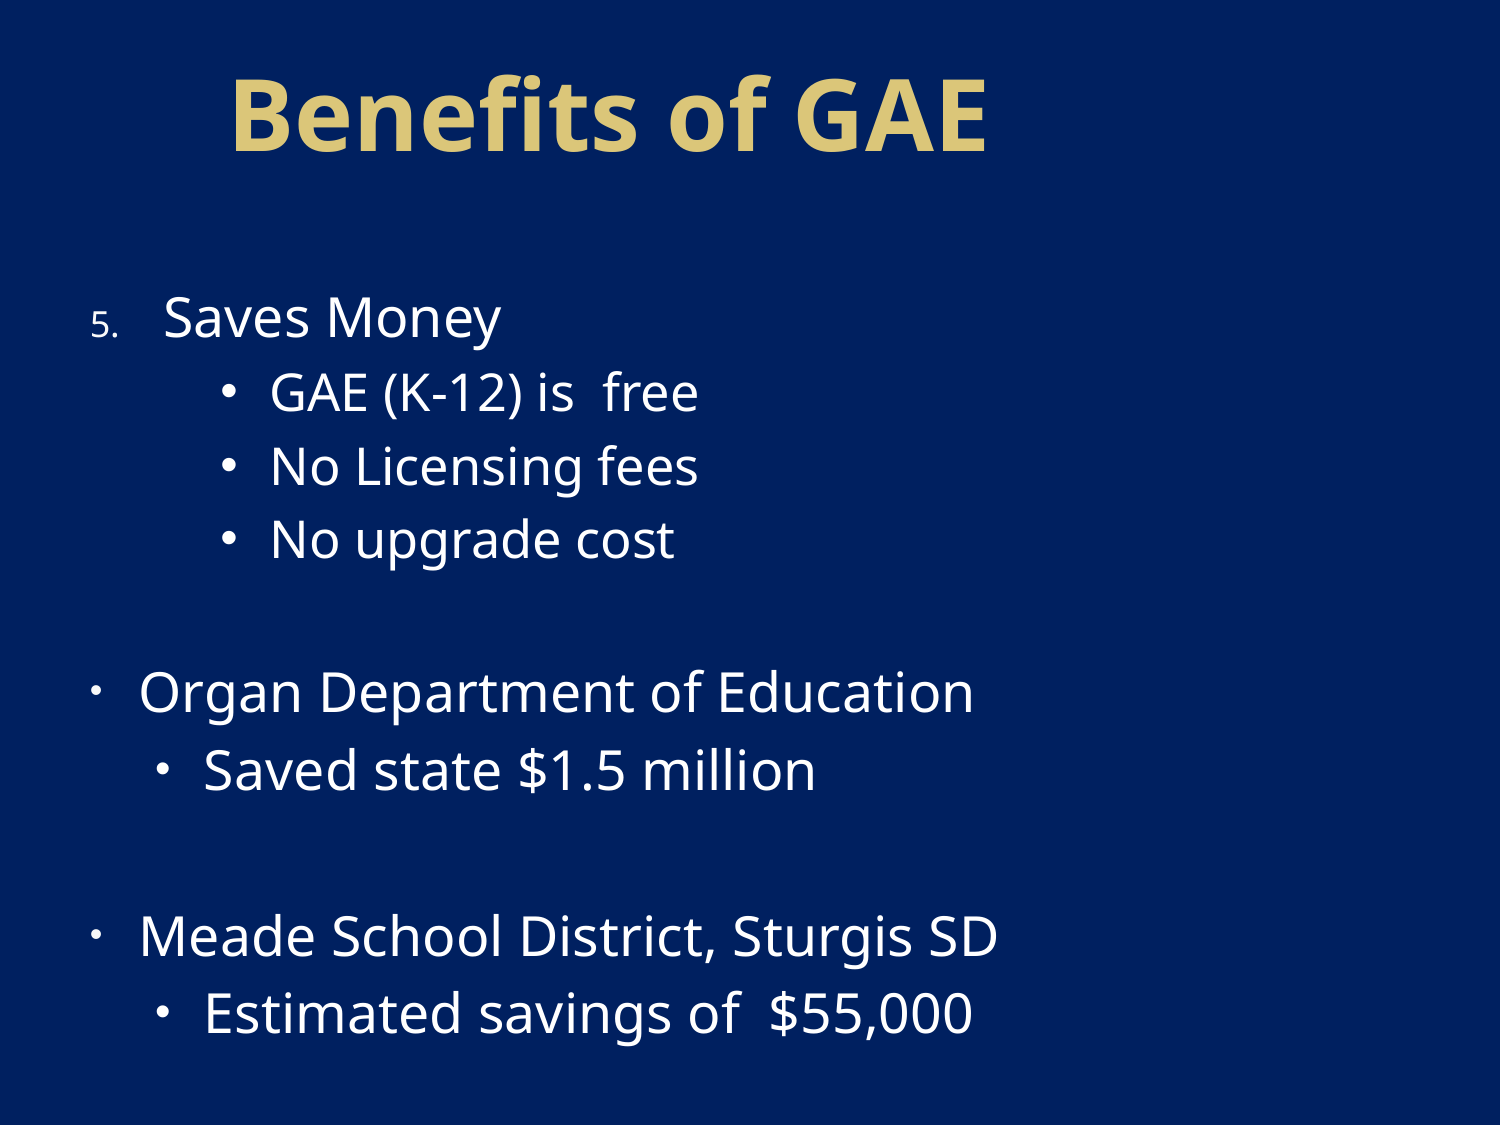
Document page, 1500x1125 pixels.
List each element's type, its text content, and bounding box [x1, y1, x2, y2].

title Benefits of GAE [212, 0, 1225, 171]
list Saves Money GAE (K-12) is free No Licensing fees No upgrade cost Organ Department of Education Saved state $1.5 million Meade School District, Sturgis SD Estimated savings of $55,000 [75, 275, 1425, 1125]
